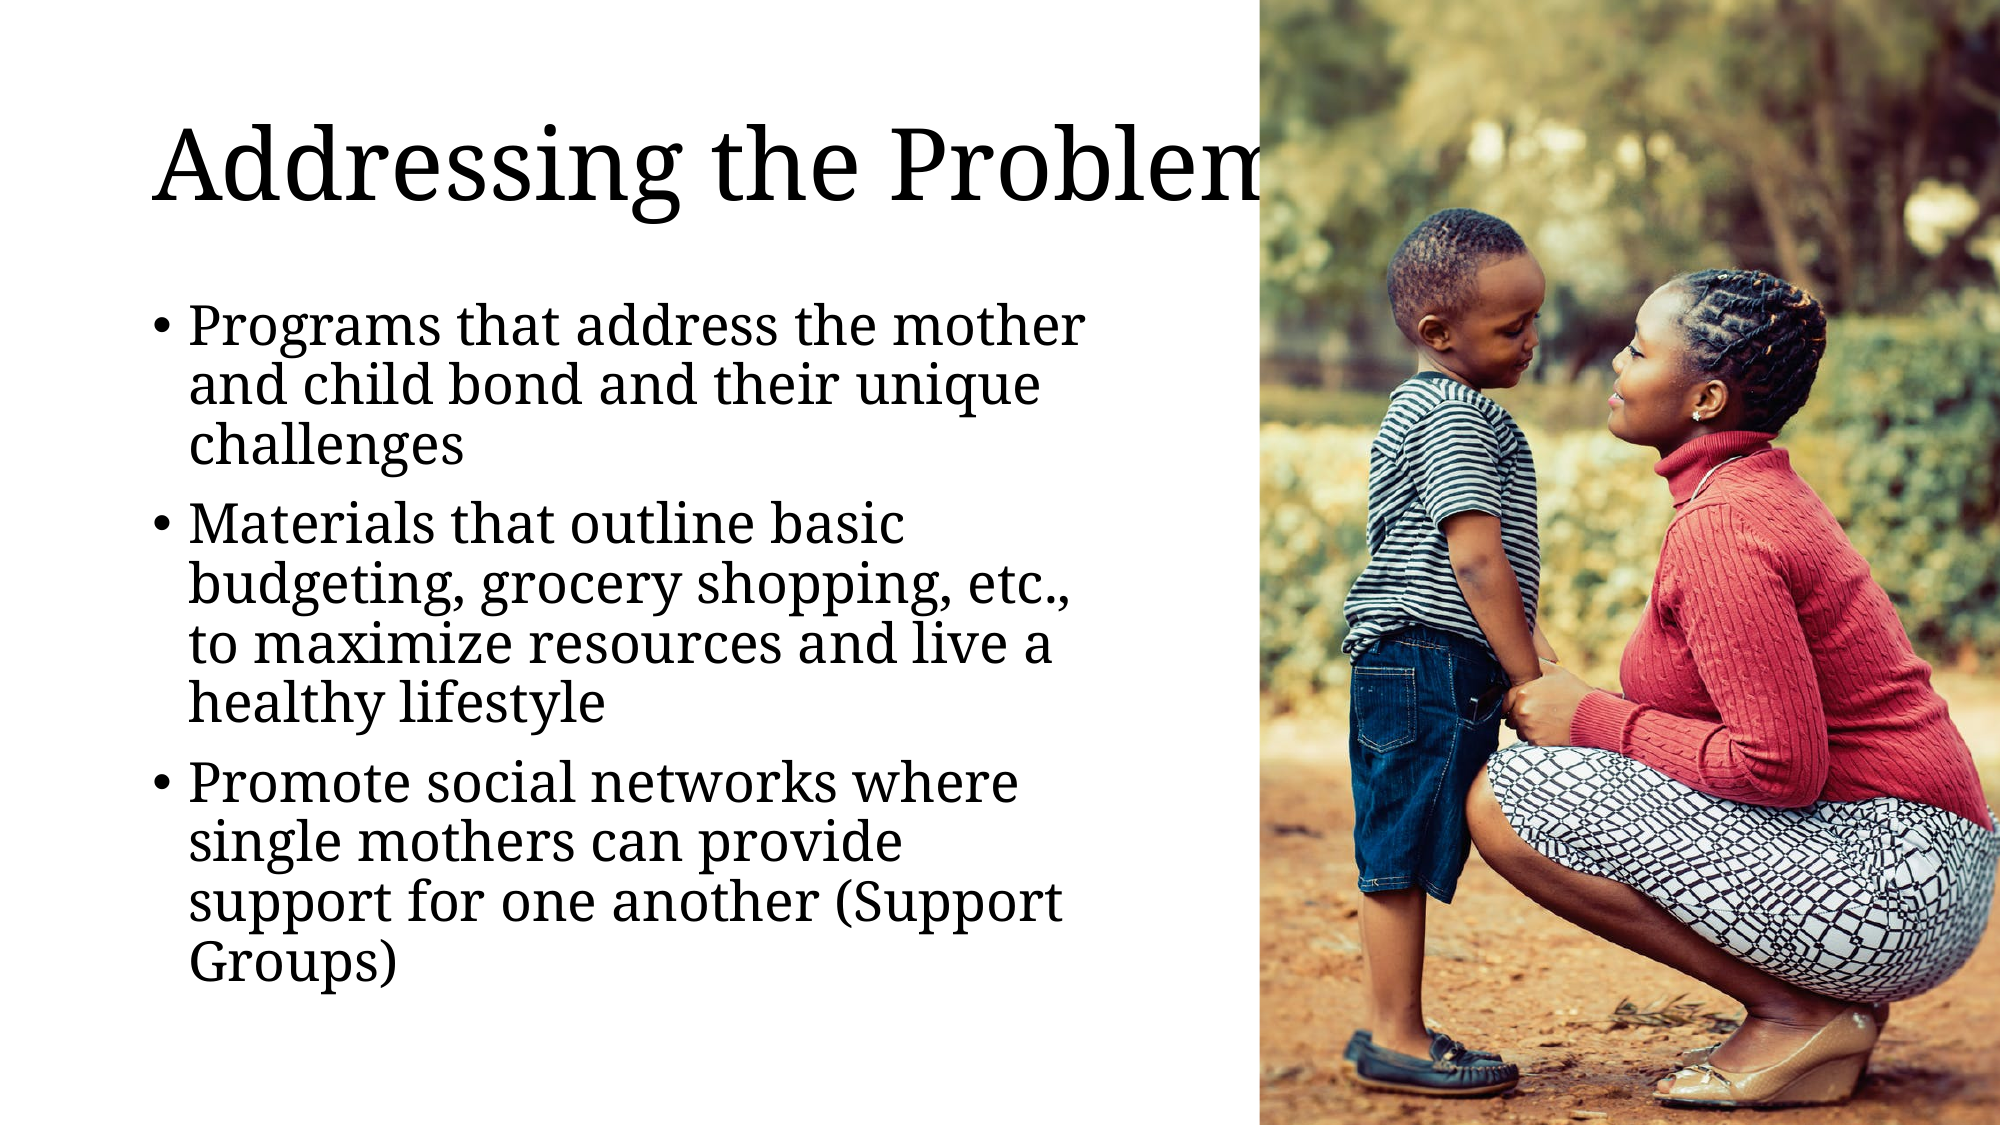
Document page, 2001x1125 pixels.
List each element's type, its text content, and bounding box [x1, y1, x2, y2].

list Programs that address the mother and child bond and their unique challenges Materials that outline basic budgeting, grocery shopping, etc., to maximize resources and live a healthy lifestyle Promote social networks where single mothers can provide support for one another (Support Groups) [137, 290, 1103, 1004]
picture [1259, 0, 2000, 1125]
title Addressing the Problem [137, 59, 1259, 278]
